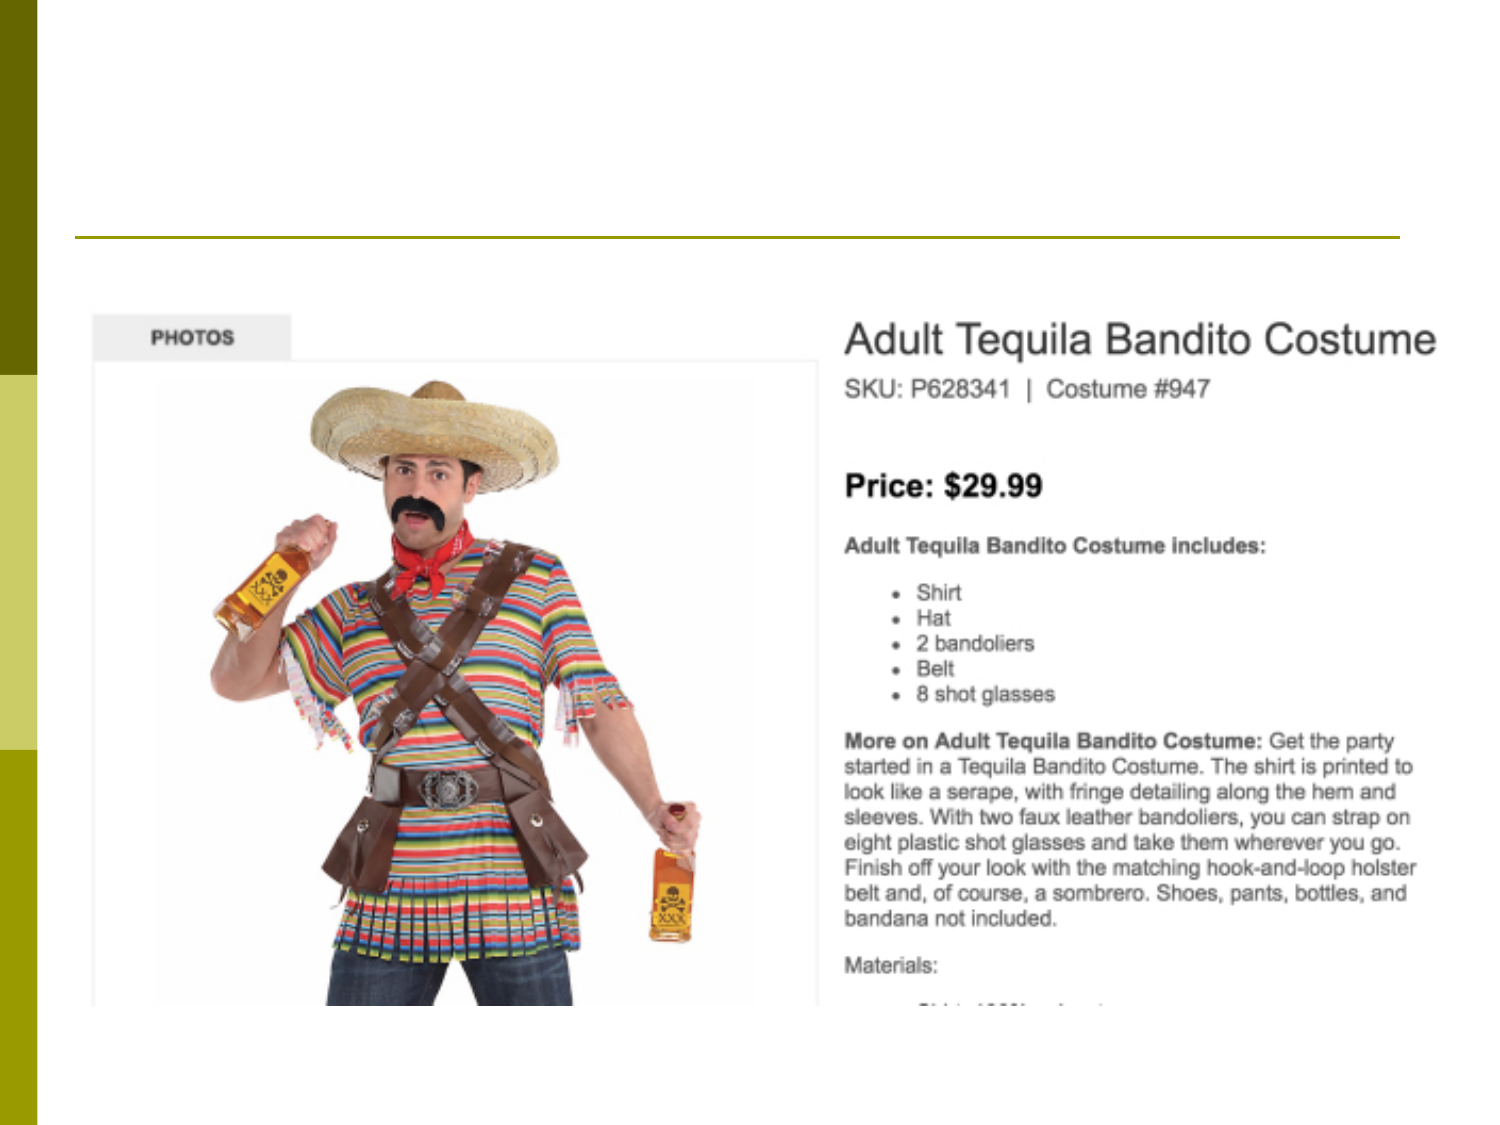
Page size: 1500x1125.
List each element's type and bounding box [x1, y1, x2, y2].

picture [74, 286, 1458, 1006]
